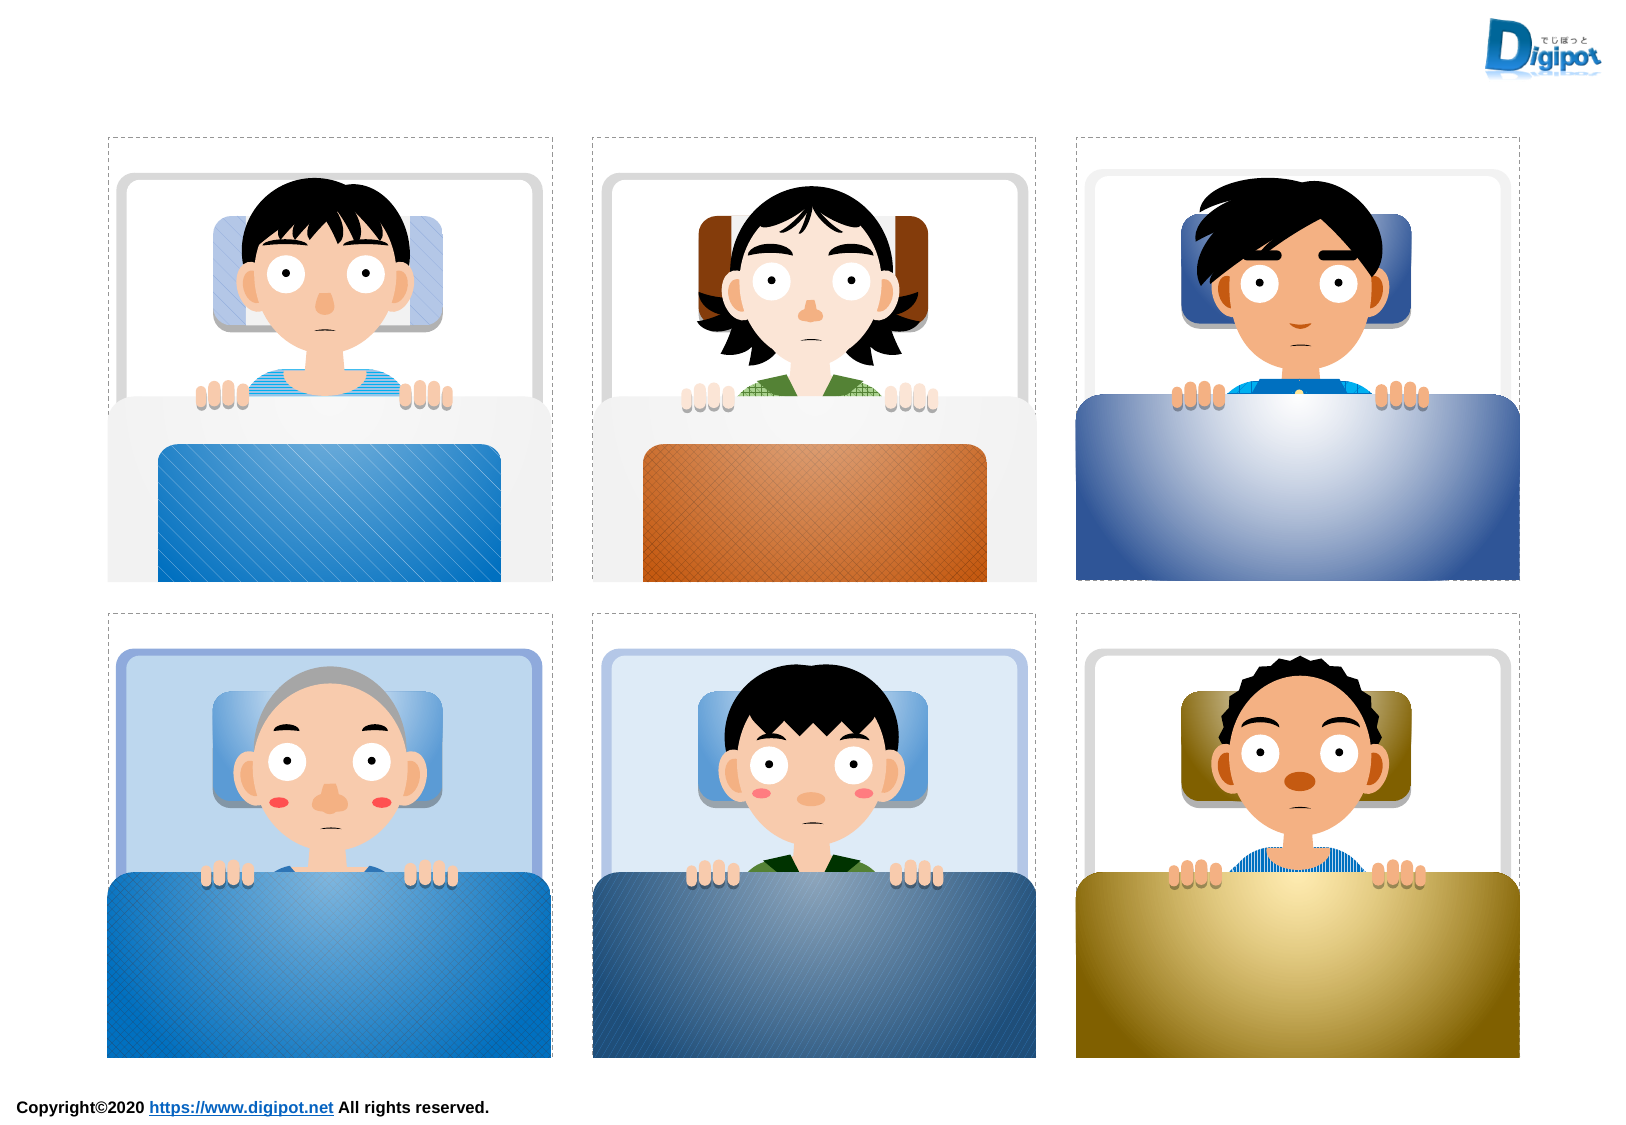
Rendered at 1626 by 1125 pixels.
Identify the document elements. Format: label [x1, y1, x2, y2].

text_box [107, 648, 551, 1058]
text_box [107, 172, 552, 583]
text_box [592, 172, 1037, 583]
text_box [1075, 157, 1520, 581]
text_box [592, 648, 1037, 1058]
picture [1485, 18, 1602, 82]
text_box [1075, 648, 1520, 1058]
